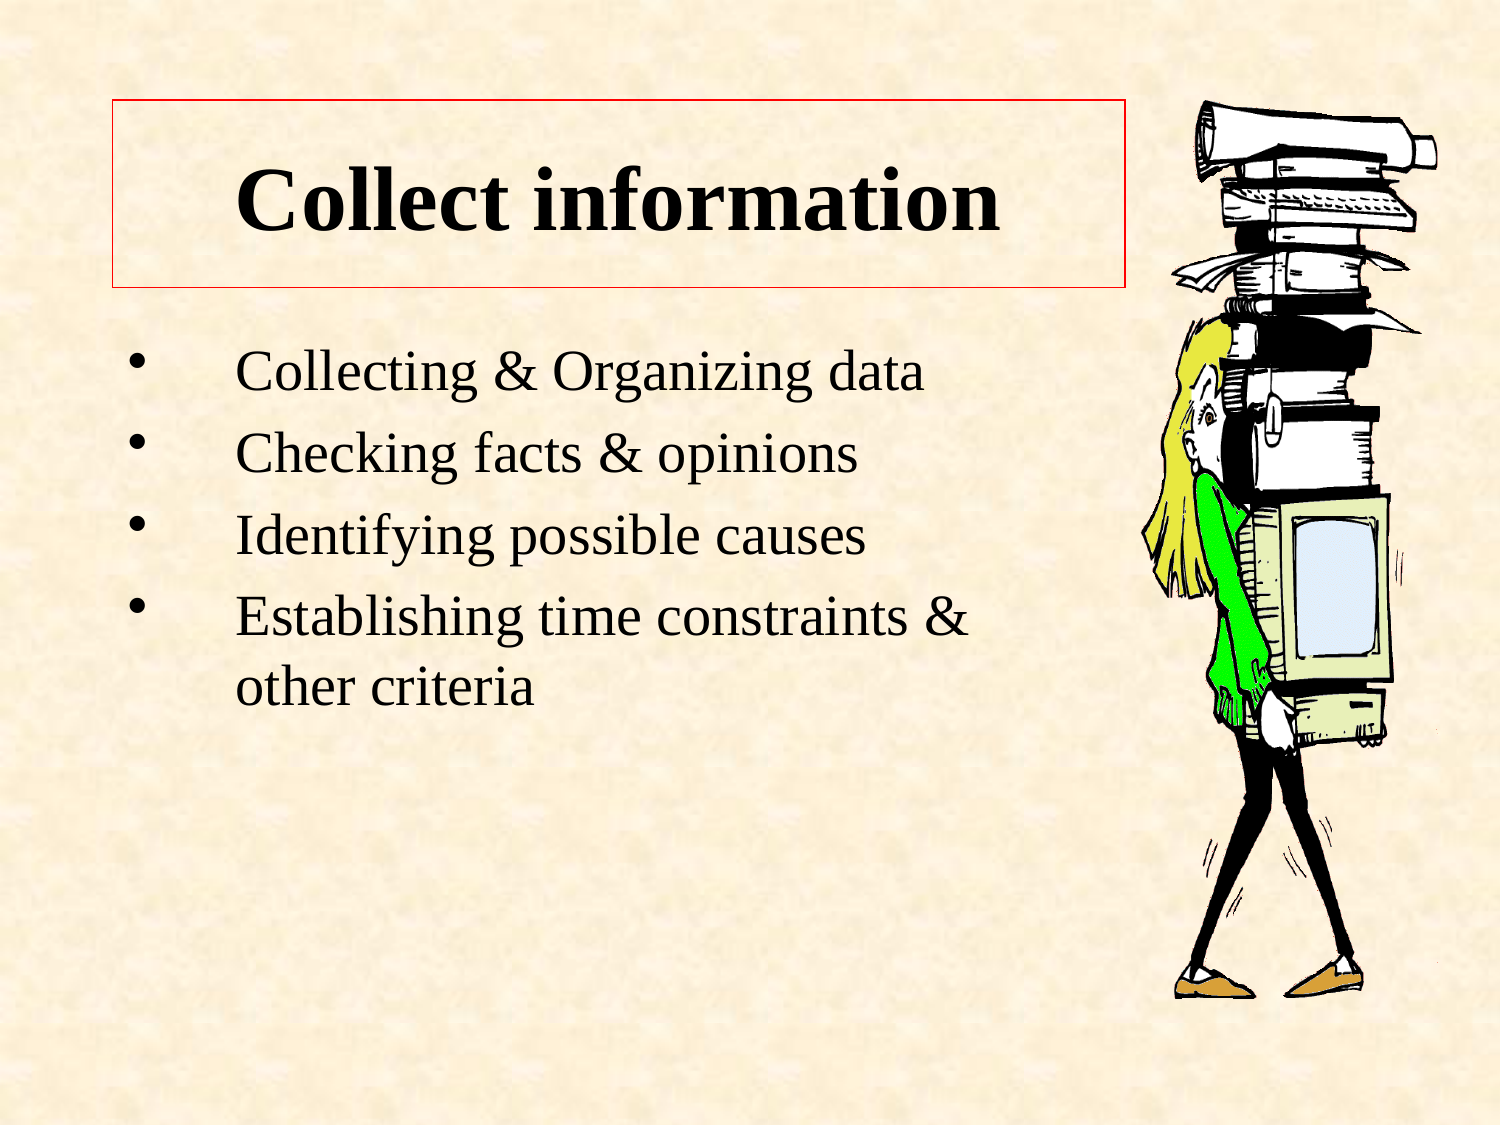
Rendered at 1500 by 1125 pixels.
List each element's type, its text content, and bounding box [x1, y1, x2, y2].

title Collect information [112, 99, 1126, 288]
picture [0, 0, 1500, 1125]
list Collecting & Organizing data Checking facts & opinions Identifying possible causes Establishing time constraints & other criteria [112, 324, 1113, 1001]
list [1137, 99, 1438, 1001]
